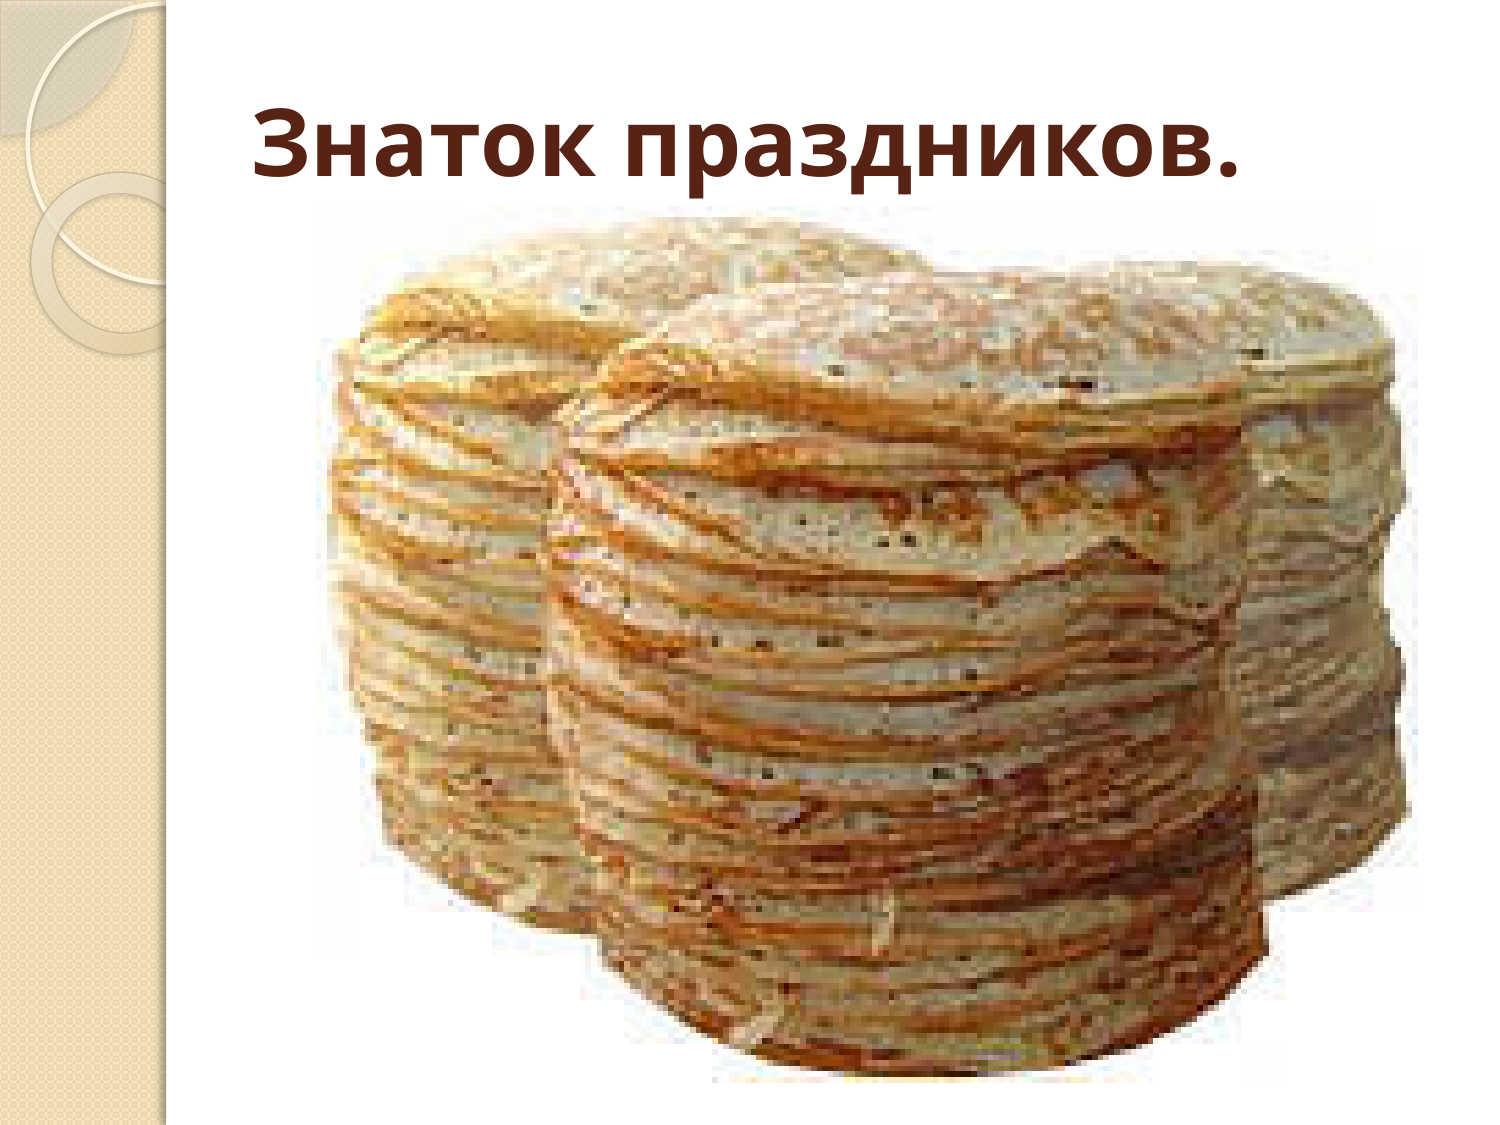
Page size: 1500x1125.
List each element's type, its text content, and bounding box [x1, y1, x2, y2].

title Знаток праздников. [235, 45, 1466, 233]
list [316, 206, 1419, 1083]
